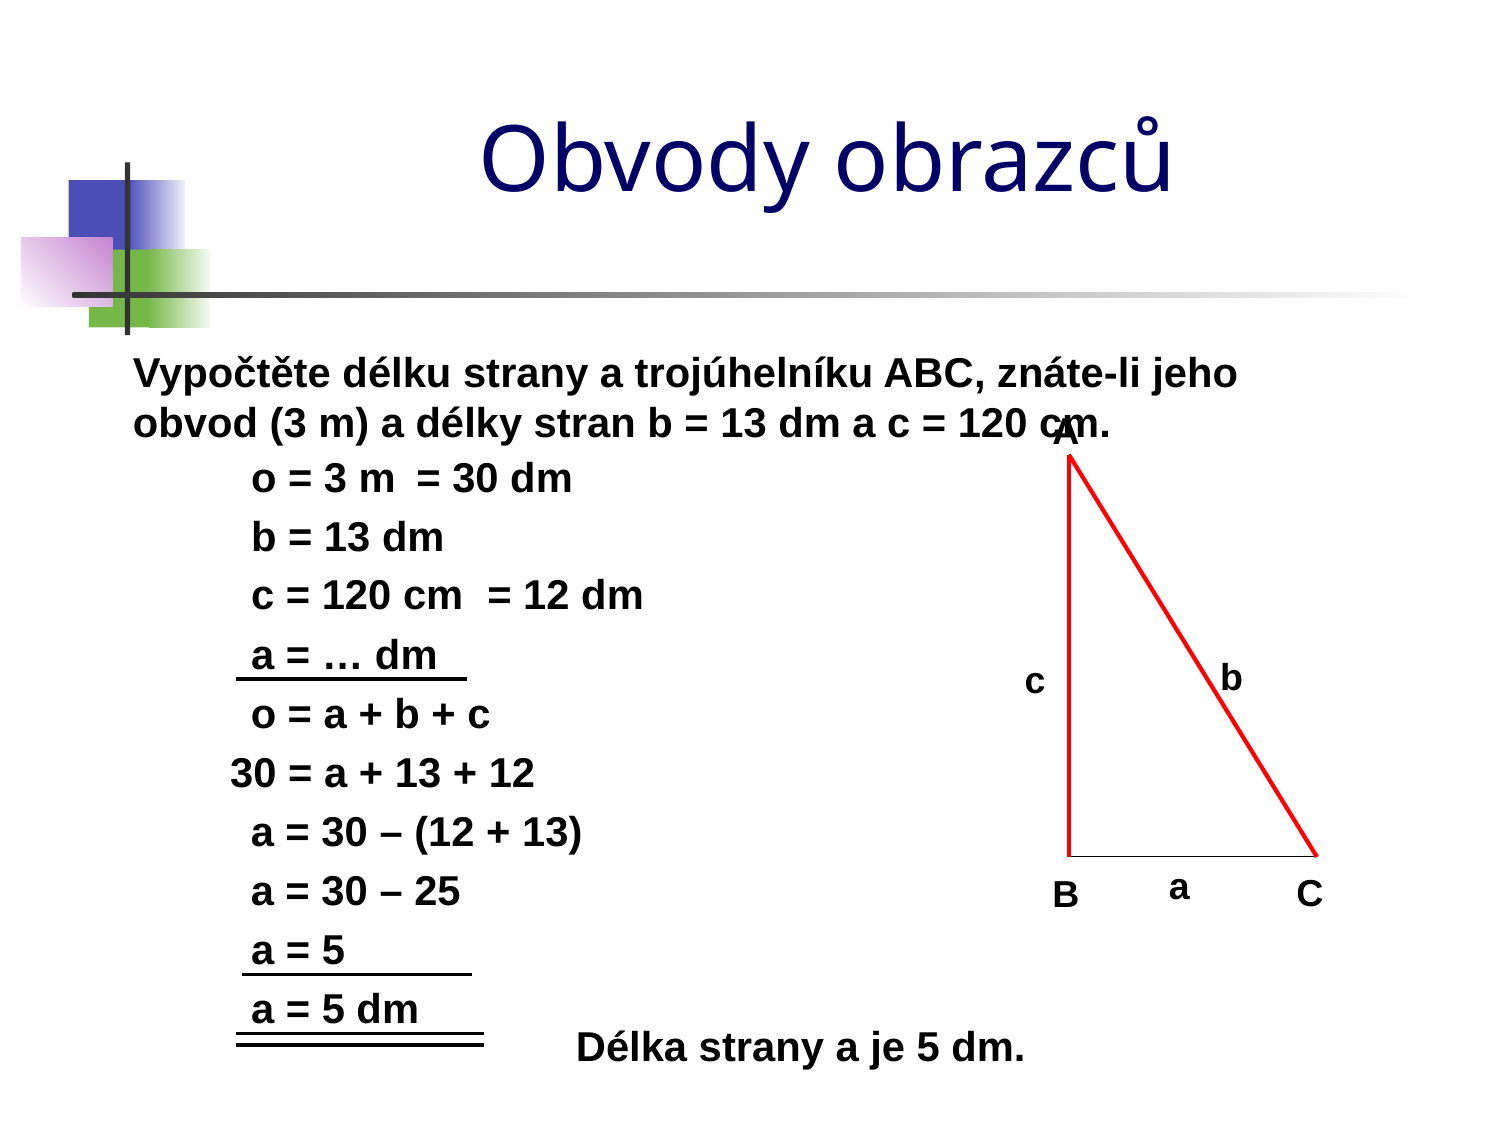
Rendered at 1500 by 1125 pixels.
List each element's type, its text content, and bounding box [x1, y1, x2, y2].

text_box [1070, 454, 1318, 858]
text_box c = 120 cm [236, 561, 472, 626]
text_box a = 30 – (12 + 13) [236, 797, 615, 856]
text_box a = 30 – 25 [236, 856, 615, 922]
text_box a [1154, 868, 1226, 915]
title Obvody obrazců [188, 34, 1468, 276]
text_box A [1037, 399, 1109, 460]
text_box b = 13 dm [236, 501, 508, 561]
text_box c [1009, 648, 1062, 709]
text_box B [1037, 862, 1109, 923]
text_box = 30 dm [401, 442, 674, 508]
text_box = 12 dm [472, 561, 745, 626]
text_box a = 5 dm [236, 974, 508, 1040]
text_box C [1281, 861, 1353, 921]
text_box o = 3 m [236, 442, 401, 501]
text_box o = a + b + c [236, 679, 538, 738]
text_box a = 5 [236, 915, 445, 981]
text_box a = … dm [236, 626, 508, 679]
text_box 30 = a + 13 + 12 [215, 738, 632, 803]
text_box Délka strany a je 5 dm. [561, 1012, 1202, 1078]
text_box Vypočtěte délku strany a trojúhelníku ABC, znáte-li jeho obvod (3 m) a délky stran b = 13 dm a c = 120 cm. [118, 338, 1388, 453]
